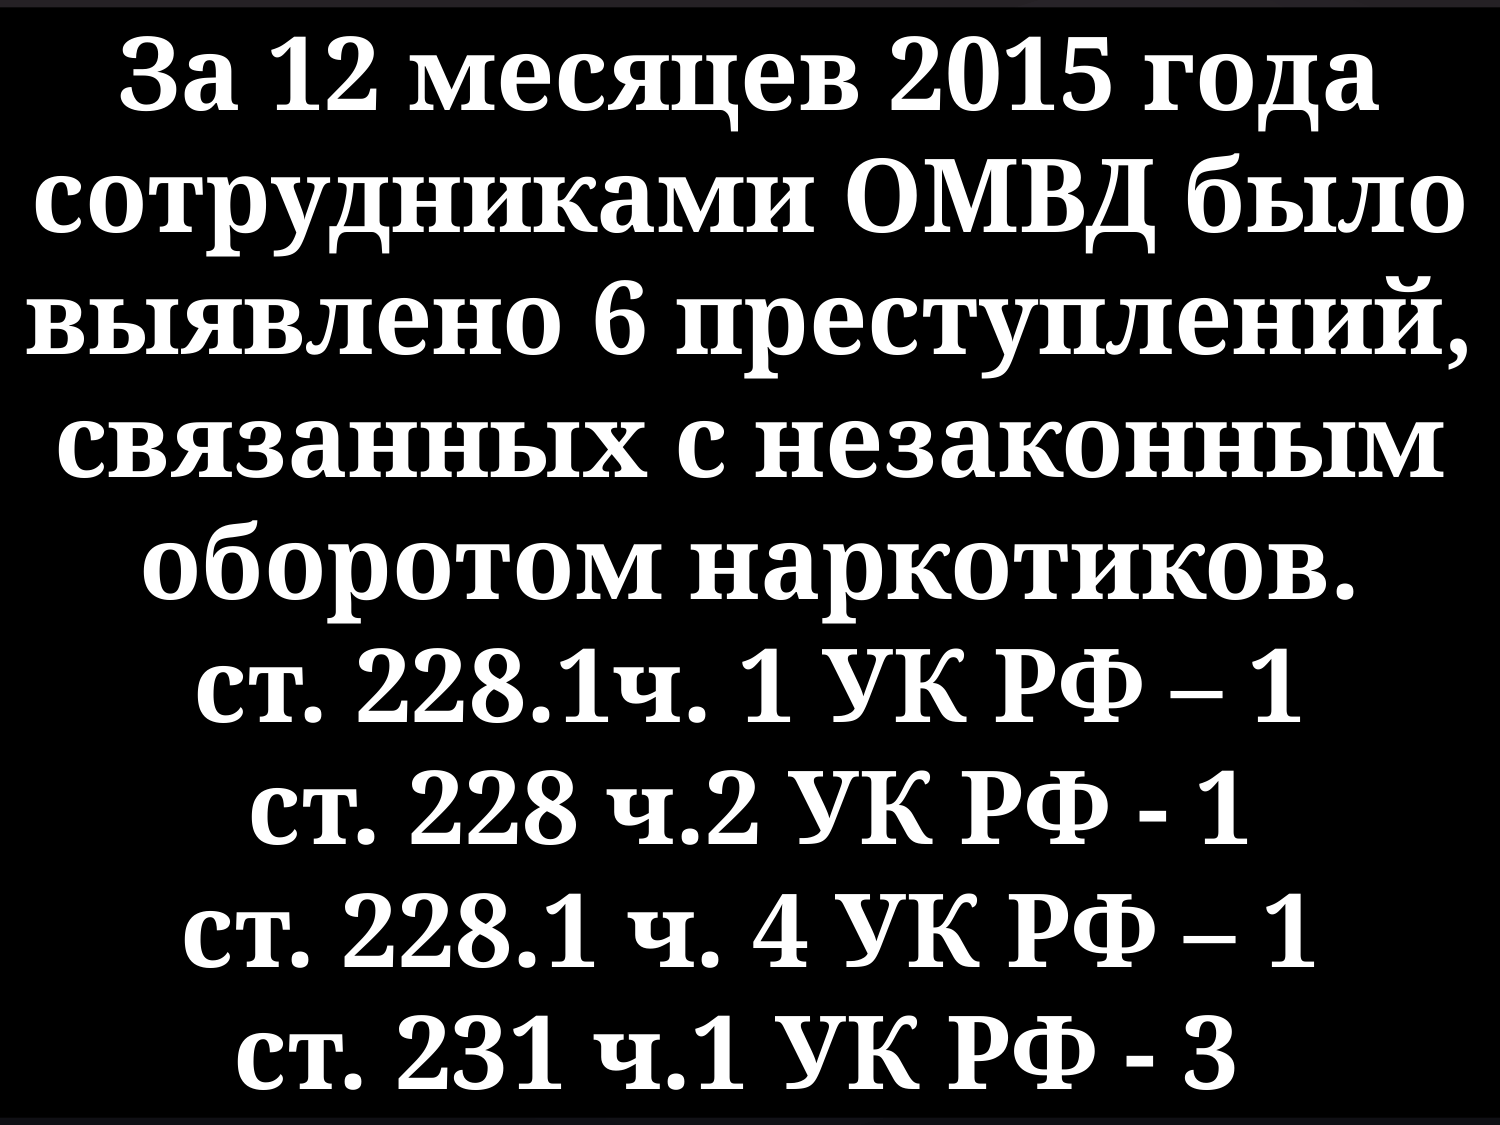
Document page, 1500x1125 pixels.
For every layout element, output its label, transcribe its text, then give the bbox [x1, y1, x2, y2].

title За 12 месяцев 2015 года сотрудниками ОМВД было выявлено 6 преступлений, связанных с незаконным оборотом наркотиков. ст. 228.1ч. 1 УК РФ – 1 ст. 228 ч.2 УК РФ - 1 ст. 228.1 ч. 4 УК РФ – 1 ст. 231 ч.1 УК РФ - 3 [0, 7, 1500, 1118]
